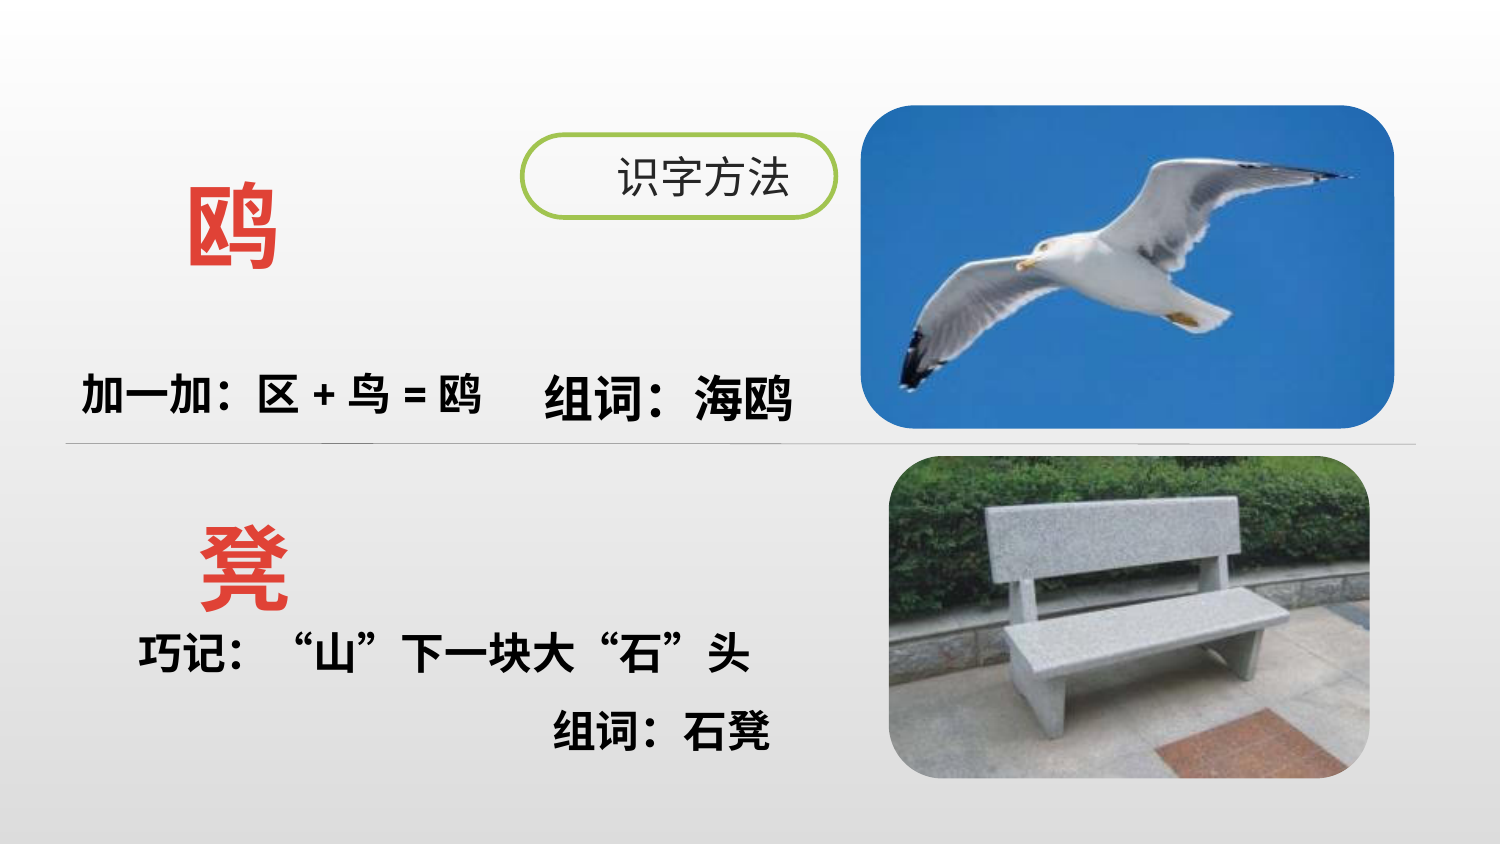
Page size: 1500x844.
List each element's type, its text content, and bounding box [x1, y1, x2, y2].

picture [860, 105, 1395, 429]
text_box 组词：海鸥 [532, 361, 805, 433]
text_box 加一加：区+鸟=鸥 [70, 360, 494, 425]
text_box 识字方法 [521, 133, 837, 219]
text_box 鸥 [173, 161, 291, 286]
text_box 巧记：“山”下一块大“石”头 [127, 620, 763, 685]
text_box 组词：石凳 [540, 698, 783, 763]
text_box 凳 [186, 504, 303, 620]
picture [888, 455, 1370, 779]
